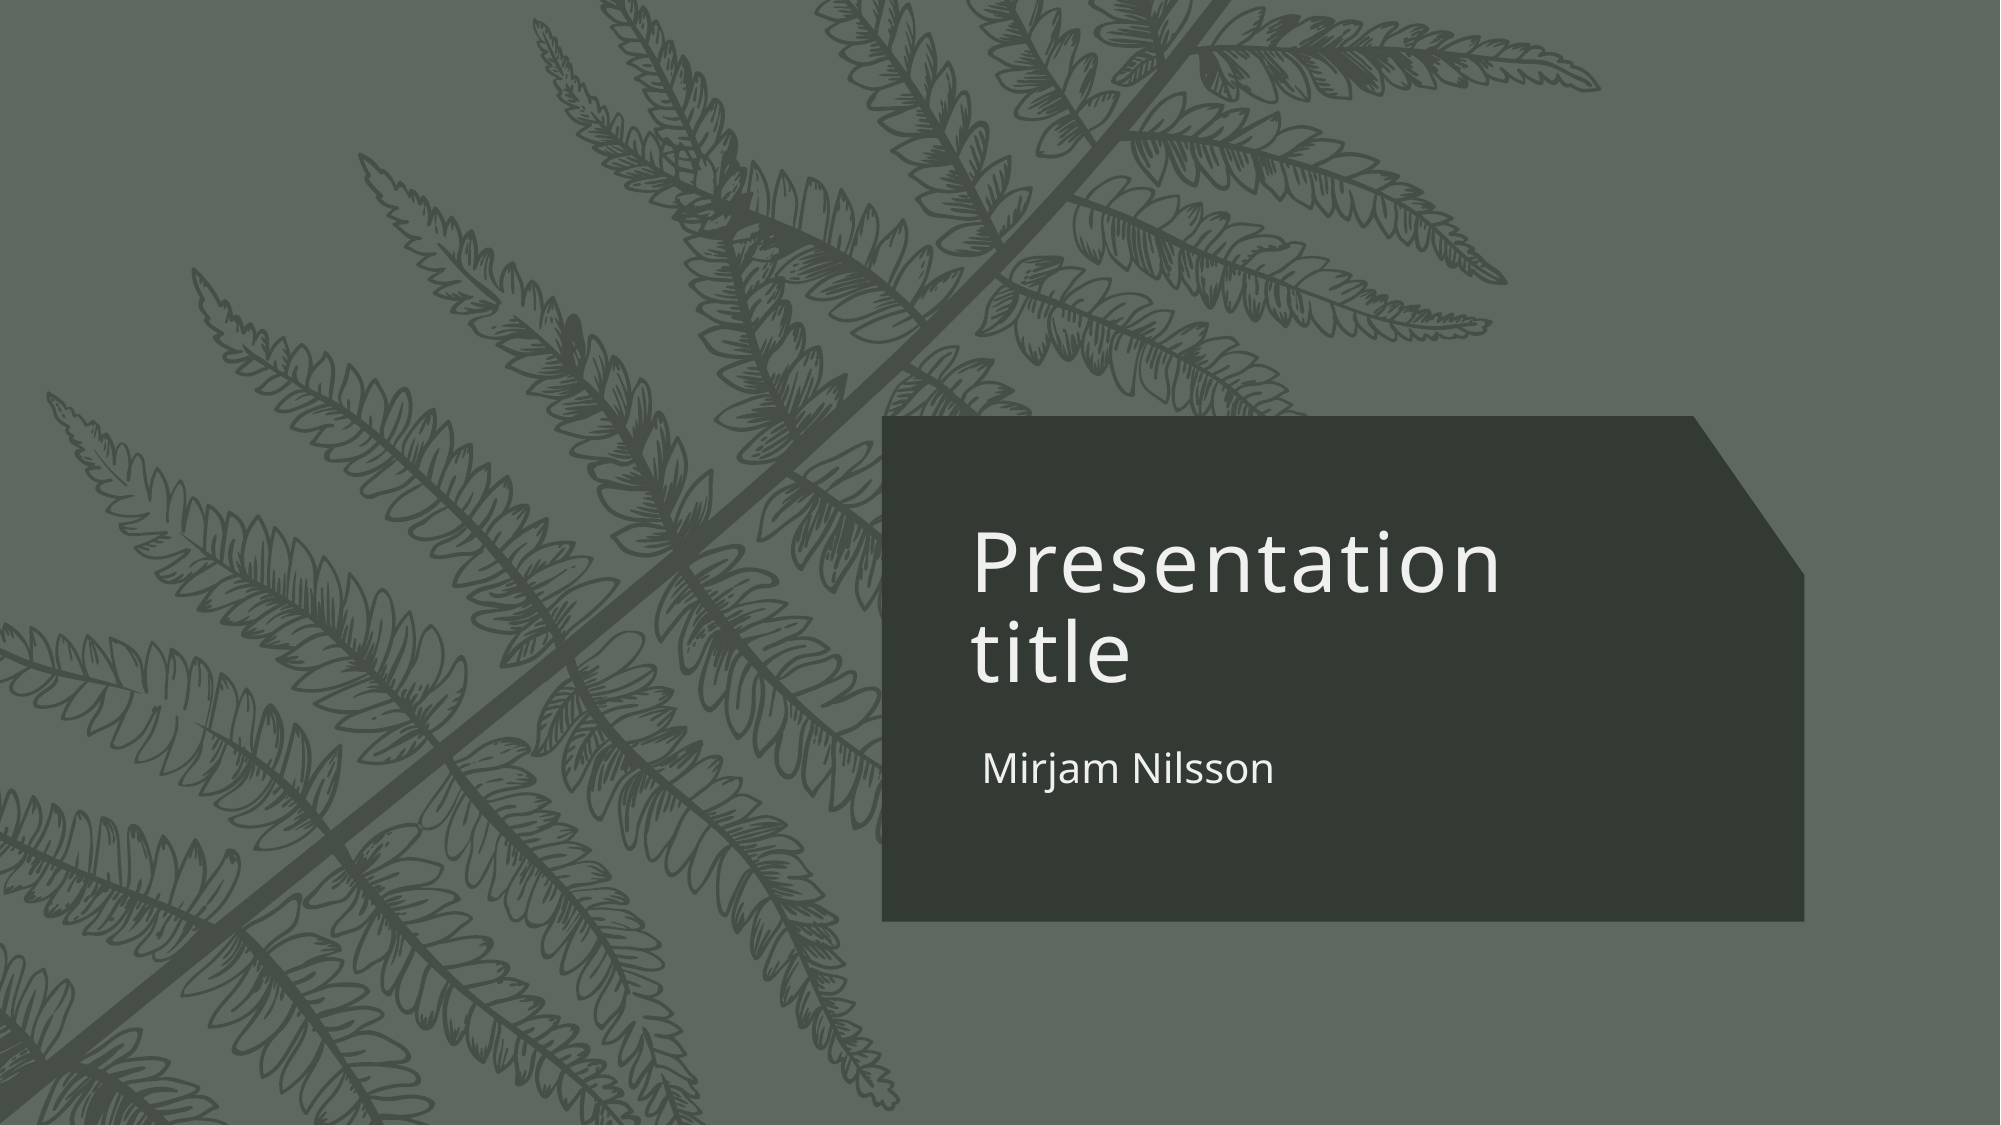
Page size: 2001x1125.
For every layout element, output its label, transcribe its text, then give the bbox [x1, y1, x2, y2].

subtitle Mirjam Nilsson [955, 740, 1756, 856]
title Presentation title [955, 485, 1651, 708]
